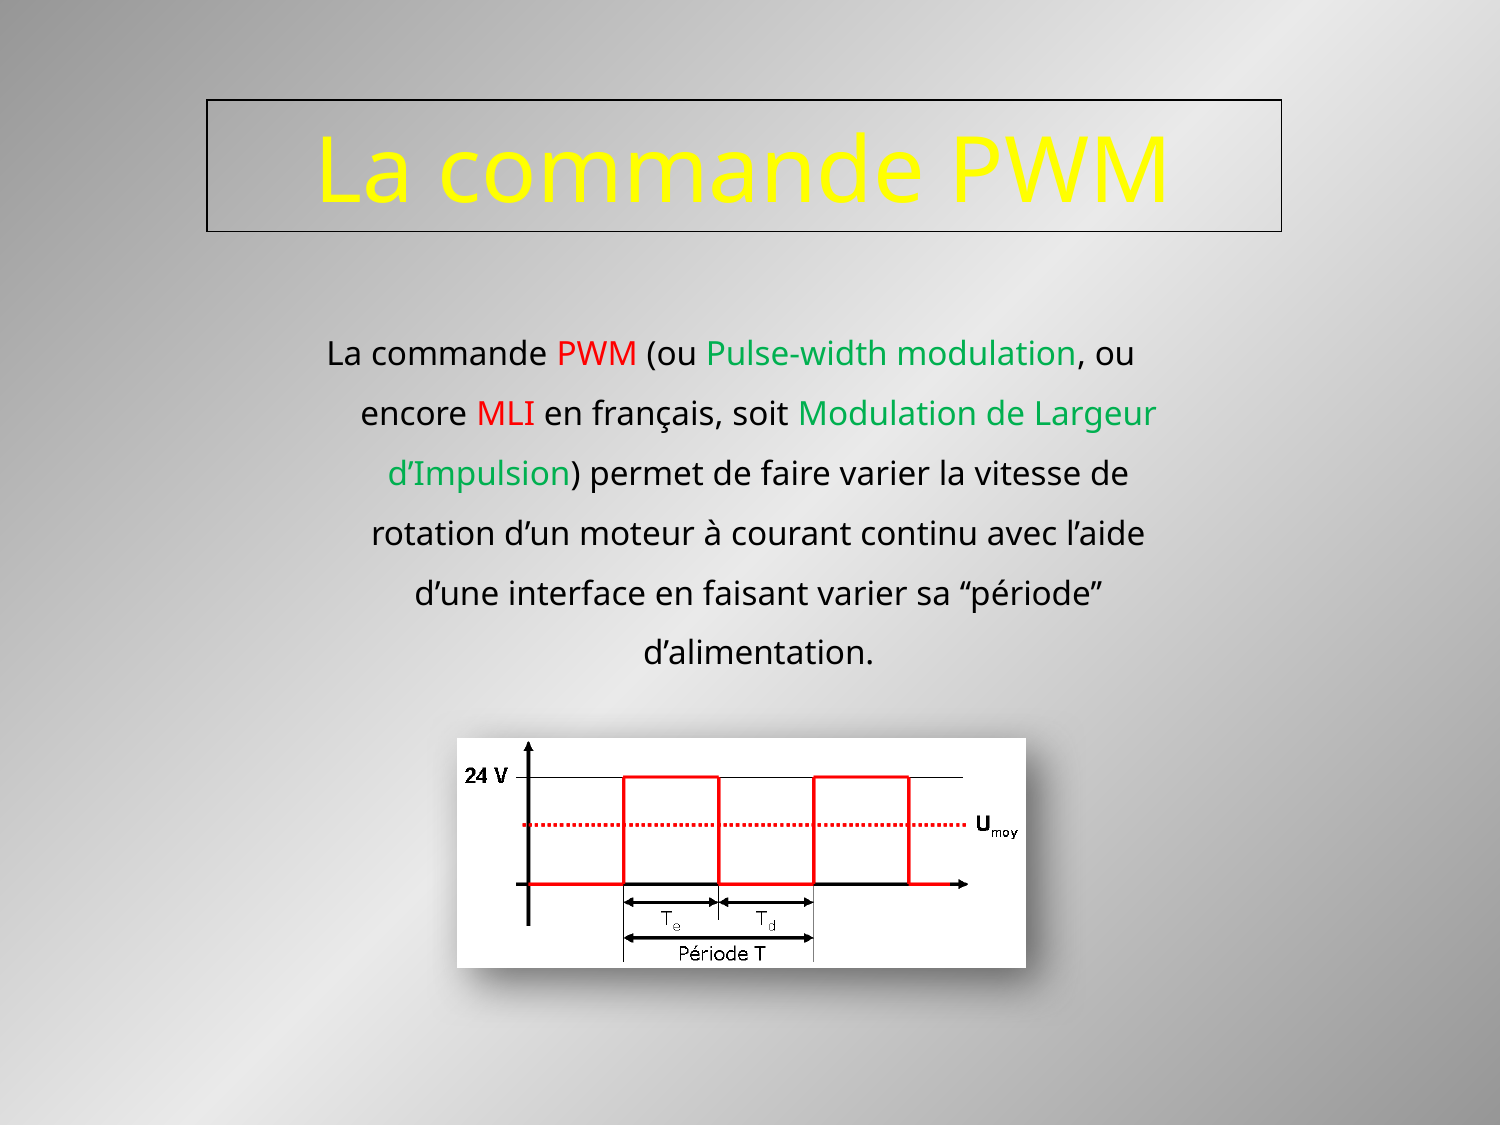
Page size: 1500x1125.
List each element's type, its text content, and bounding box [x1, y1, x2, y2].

picture [456, 737, 1026, 968]
text_box [878, 750, 1427, 1043]
title La commande PWM [206, 99, 1282, 232]
list La commande PWM (ou Pulse-width modulation, ou encore MLI en français, soit Modulation de Largeur d’Impulsion) permet de faire varier la vitesse de rotation d’un moteur à courant continu avec l’aide d’une interface en faisant varier sa ‘‘période’’ d’alimentation. [280, 304, 1181, 692]
